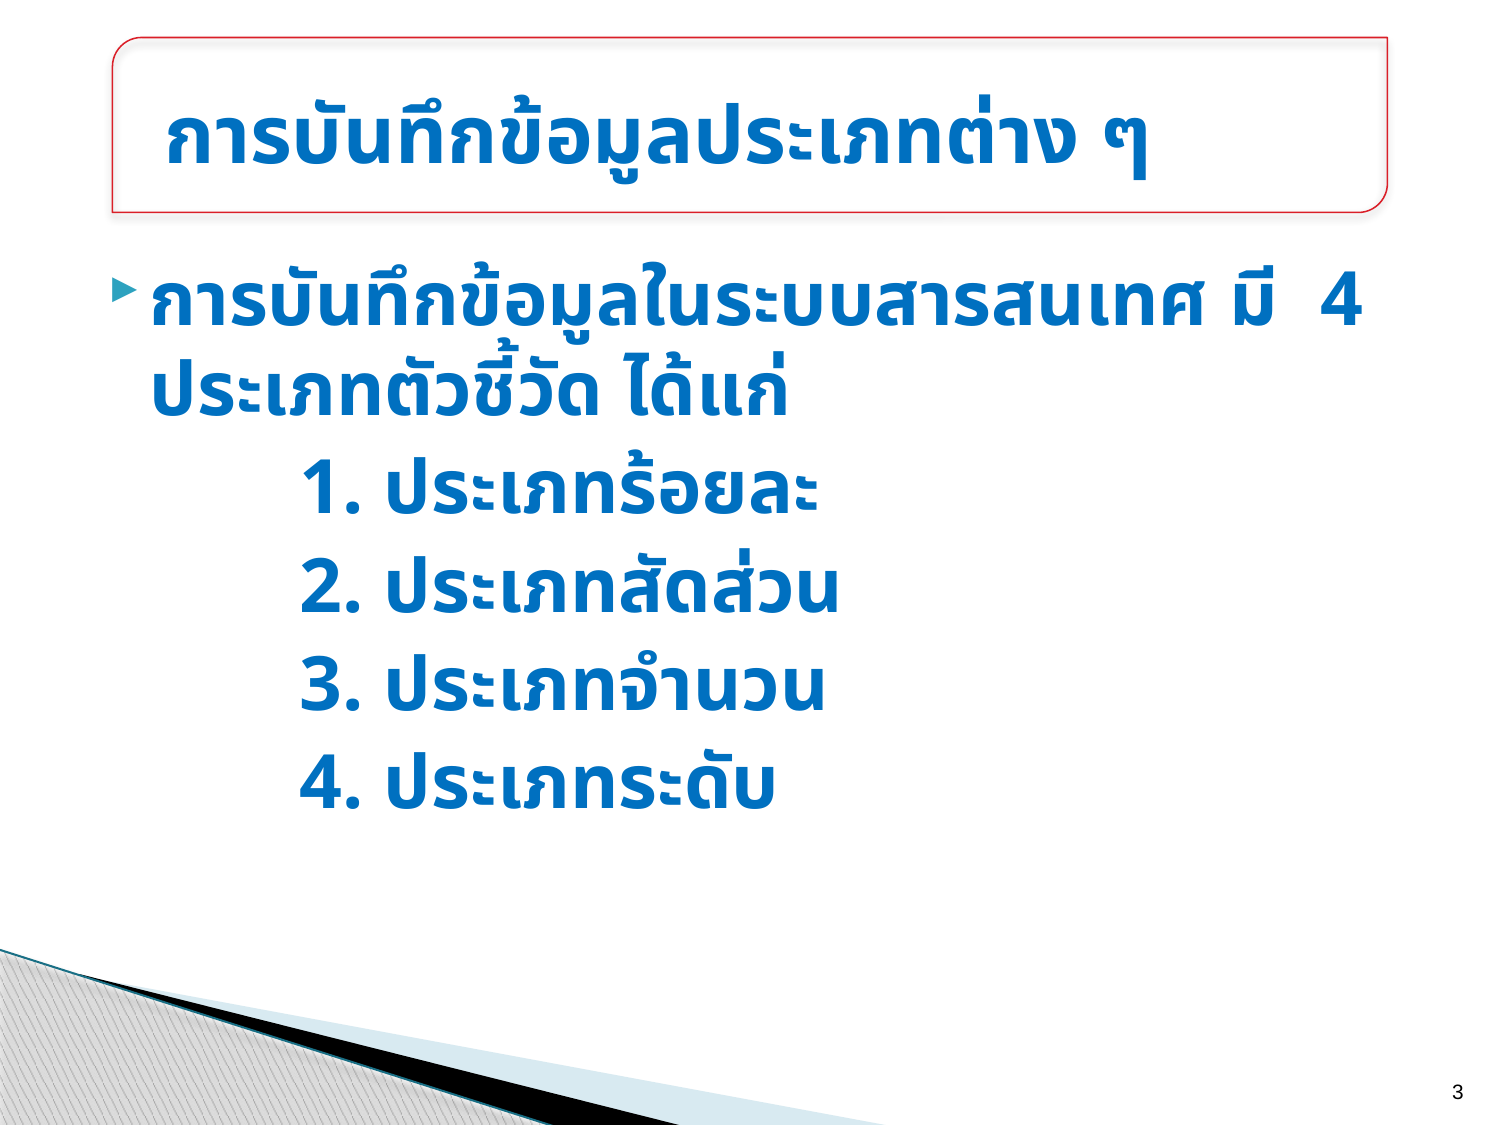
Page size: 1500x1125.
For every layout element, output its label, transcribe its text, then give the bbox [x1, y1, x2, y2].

text_box [111, 36, 1389, 214]
slide_number 3 [1418, 1051, 1479, 1112]
list การบันทึกข้อมูลในระบบสารสนเทศ มี 4 ประเภทตัวชี้วัด ได้แก่ 1. ประเภทร้อยละ 2. ประเภทสัดส่วน 3. ประเภทจำนวน 4. ประเภทระดับ [74, 242, 1426, 986]
